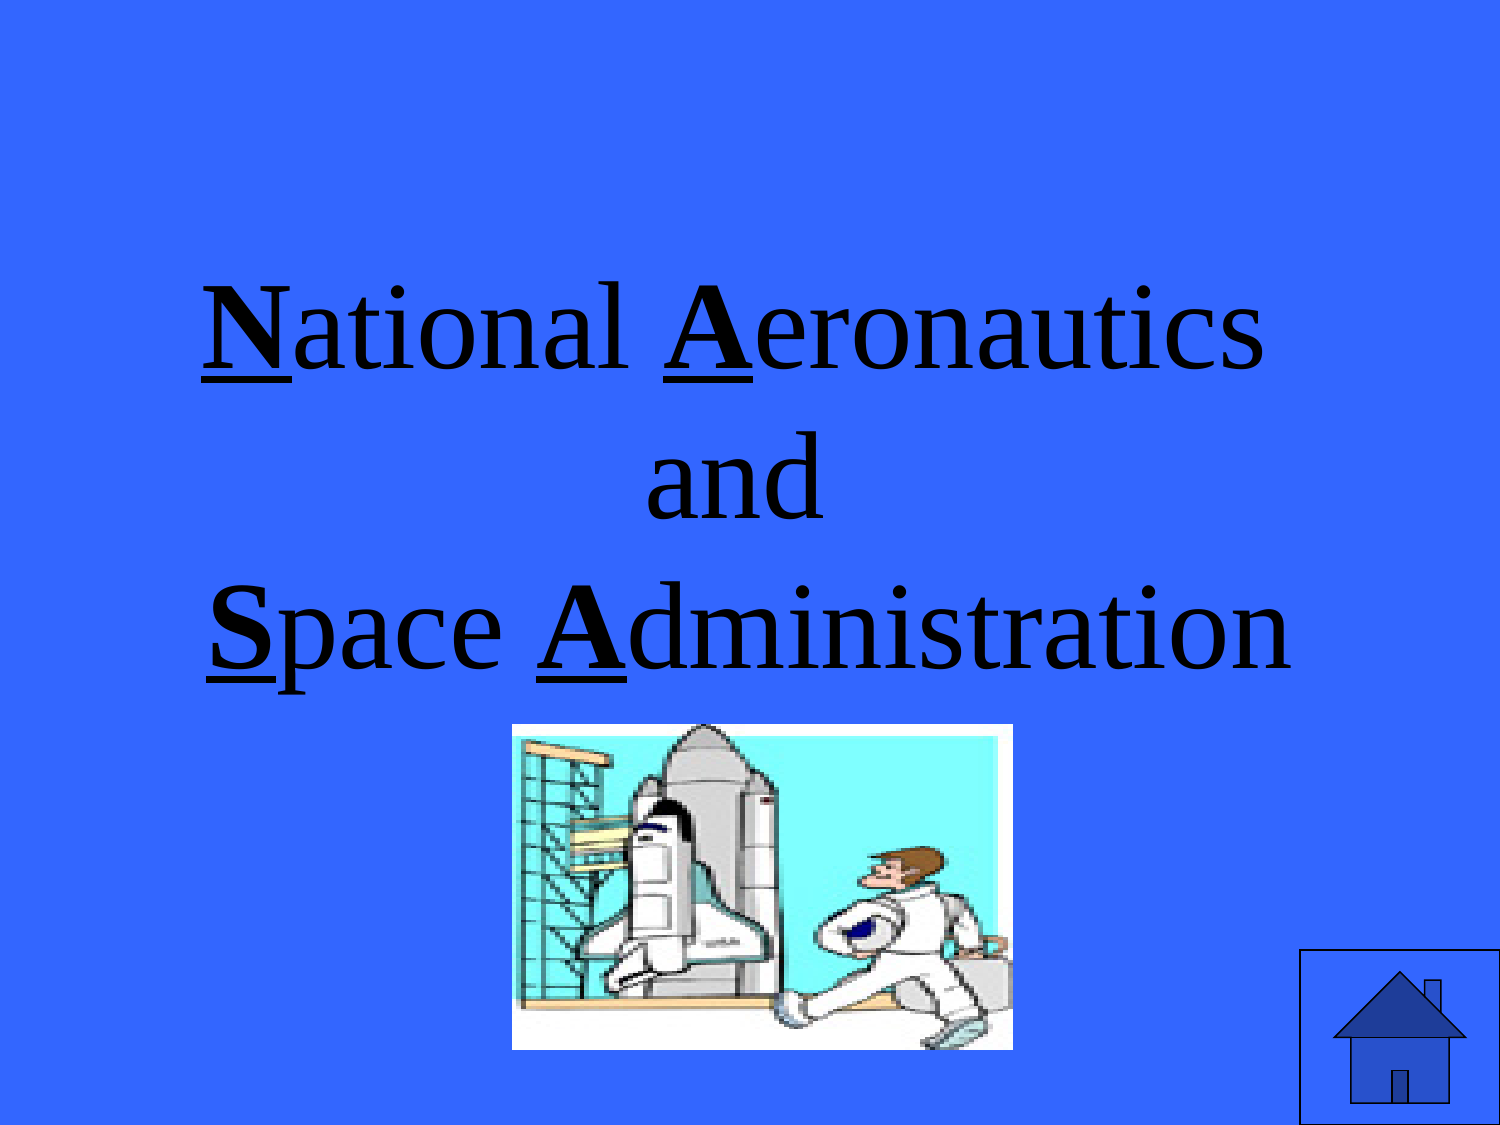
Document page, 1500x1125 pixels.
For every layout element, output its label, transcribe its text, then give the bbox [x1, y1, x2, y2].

picture [512, 724, 1013, 1051]
text_box [1299, 950, 1500, 1125]
title National Aeronautics and Space Administration [112, 374, 1388, 563]
text_box [237, 563, 1263, 625]
